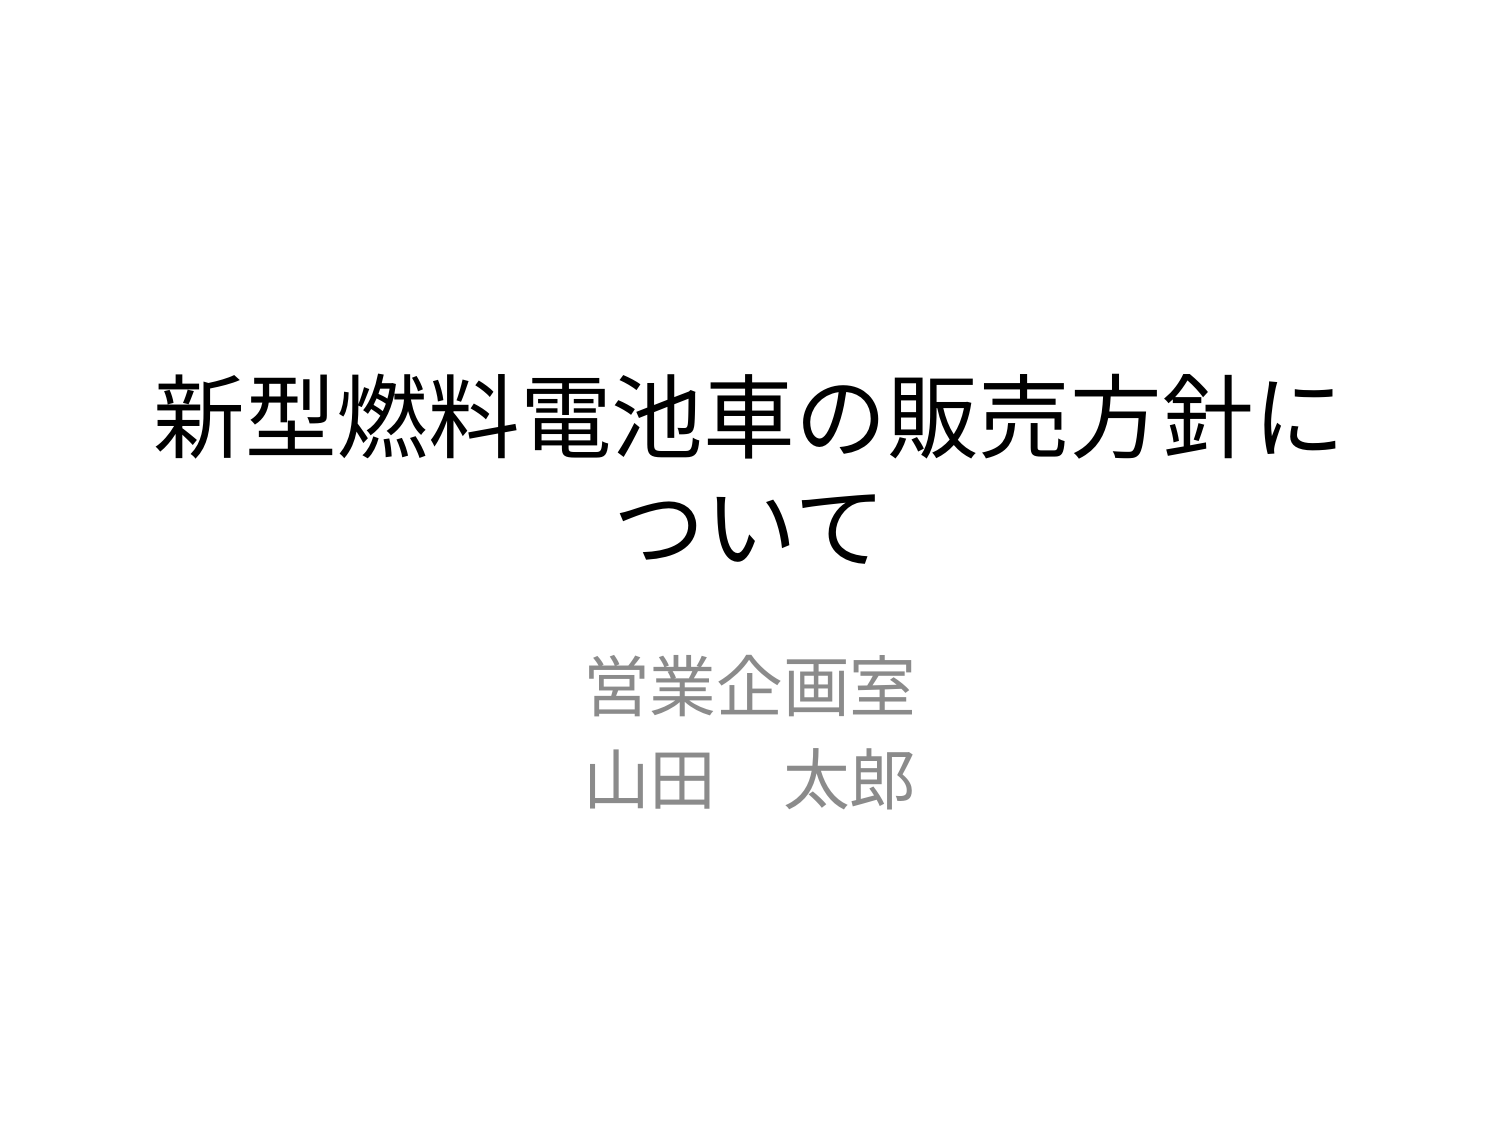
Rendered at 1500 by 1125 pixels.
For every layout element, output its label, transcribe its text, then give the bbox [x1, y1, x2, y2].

title 新型燃料電池車の販売方針について [112, 349, 1388, 591]
subtitle 営業企画室 山田 太郎 [225, 637, 1275, 925]
